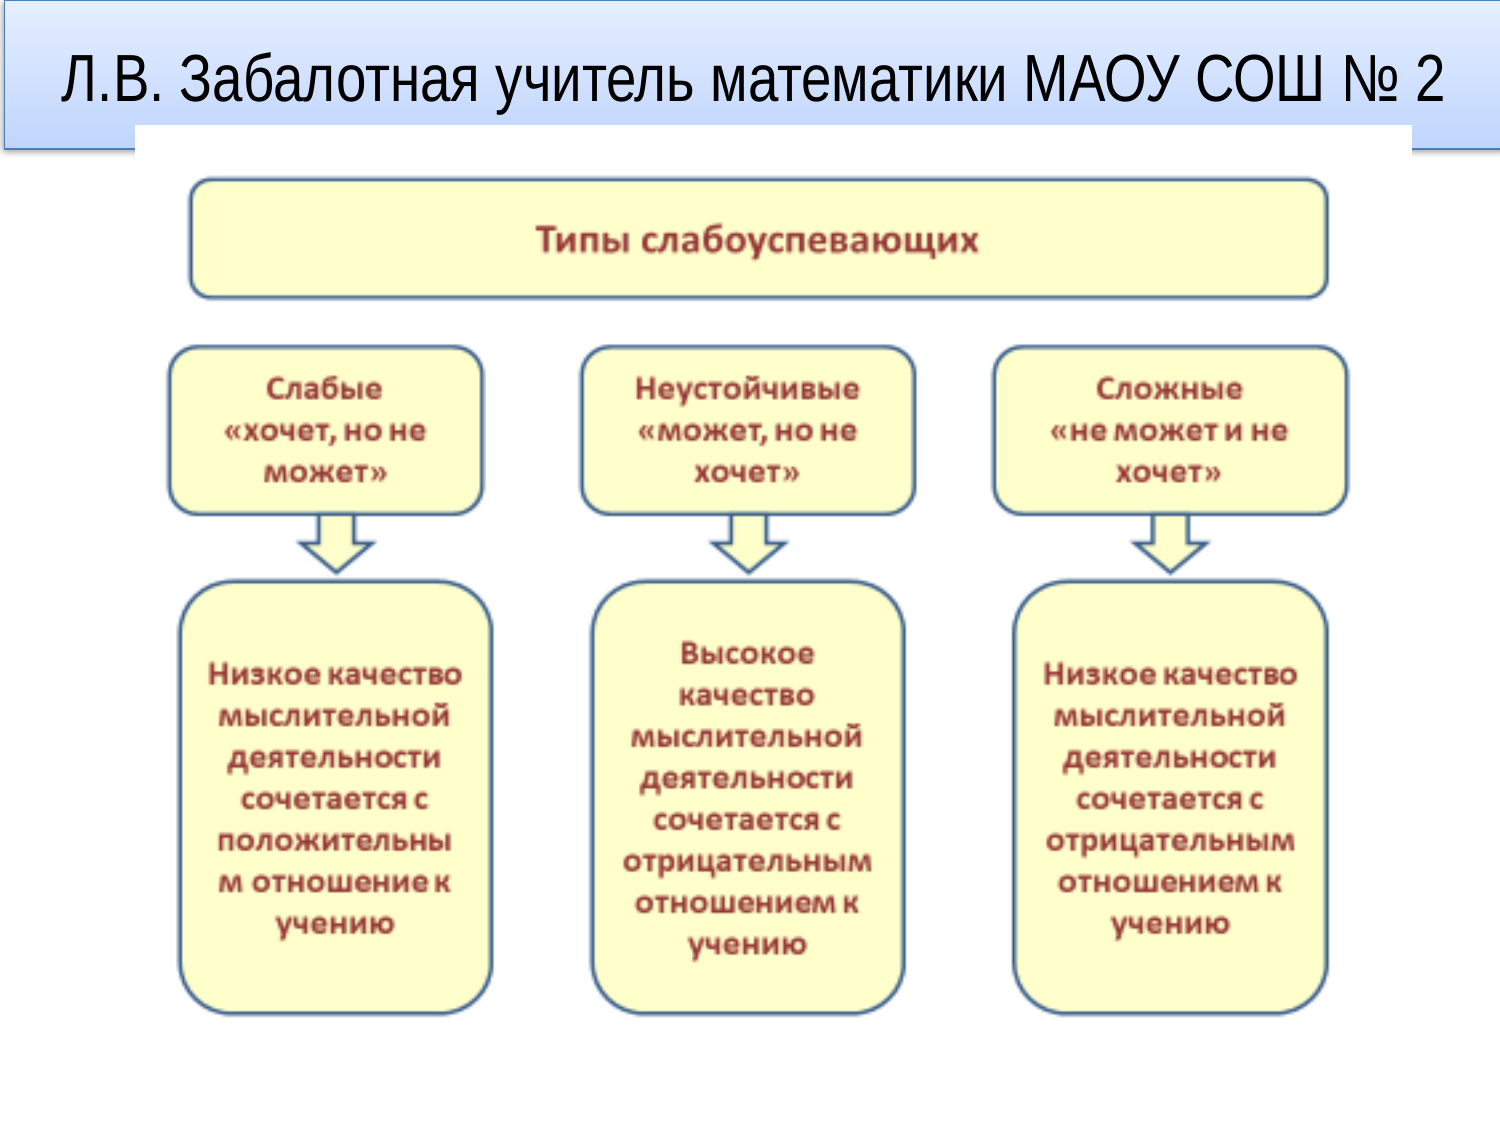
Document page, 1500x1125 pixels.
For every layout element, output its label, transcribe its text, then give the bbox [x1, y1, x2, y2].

picture [135, 125, 1412, 1059]
title Л.В. Забалотная учитель математики МАОУ СОШ № 2 [4, 0, 1500, 150]
